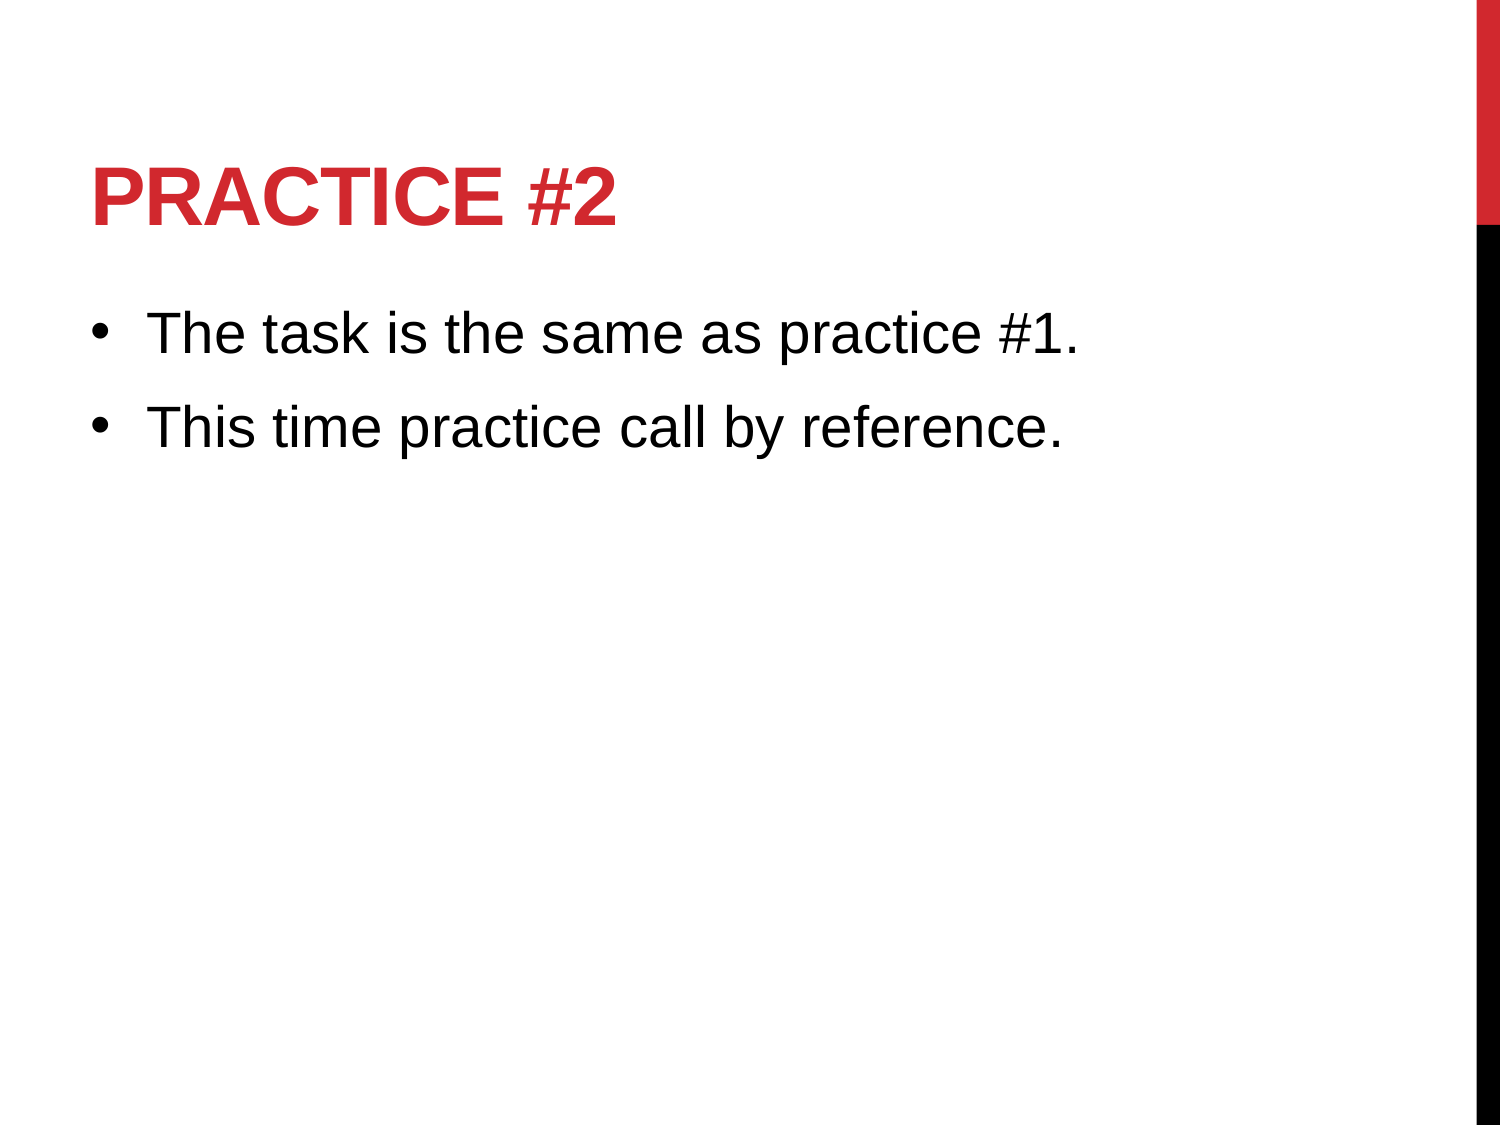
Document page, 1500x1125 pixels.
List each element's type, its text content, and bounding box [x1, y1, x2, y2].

list The task is the same as practice #1. This time practice call by reference. [75, 287, 1430, 966]
title Practice #2 [75, 25, 1025, 250]
